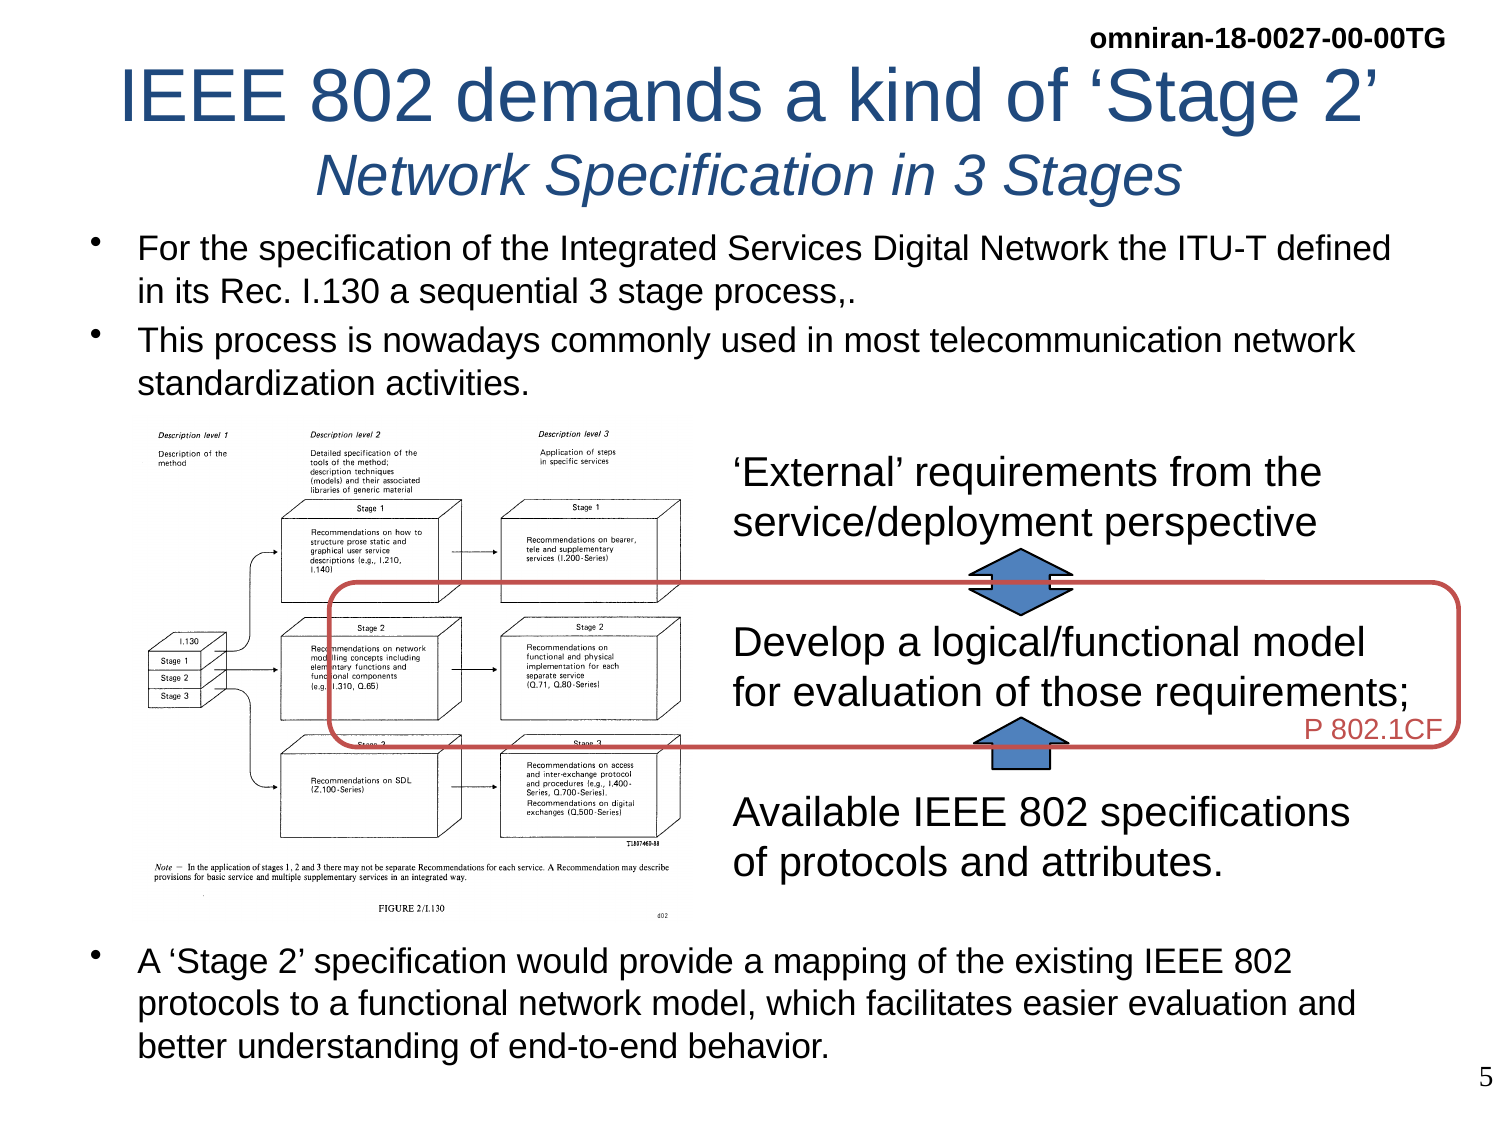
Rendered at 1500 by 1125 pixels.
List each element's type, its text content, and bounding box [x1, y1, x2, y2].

list For the specification of the Integrated Services Digital Network the ITU-T defined in its Rec. I.130 a sequential 3 stage process,. This process is nowadays commonly used in most telecommunication network standardization activities. A ‘Stage 2’ specification would provide a mapping of the existing IEEE 802 protocols to a functional network model, which facilitates easier evaluation and better understanding of end-to-end behavior. [75, 218, 1425, 1087]
text_box ‘External’ requirements from the service/deployment perspective Develop a logical/functional model for evaluation of those requirements; Available IEEE 802 specifications of protocols and attributes. [717, 436, 1426, 582]
picture [132, 414, 694, 924]
text_box [969, 548, 1073, 582]
text_box [697, 582, 1459, 748]
title IEEE 802 demands a kind of ‘Stage 2’ Network Specification in 3 Stages [75, 45, 1425, 209]
text_box ‘External’ requirements from the service/deployment perspective Develop a logical/functional model for evaluation of those requirements; Available IEEE 802 specifications of protocols and attributes. [717, 748, 1426, 892]
text_box P 802.1CF [1288, 702, 1458, 753]
text_box [992, 748, 1051, 770]
